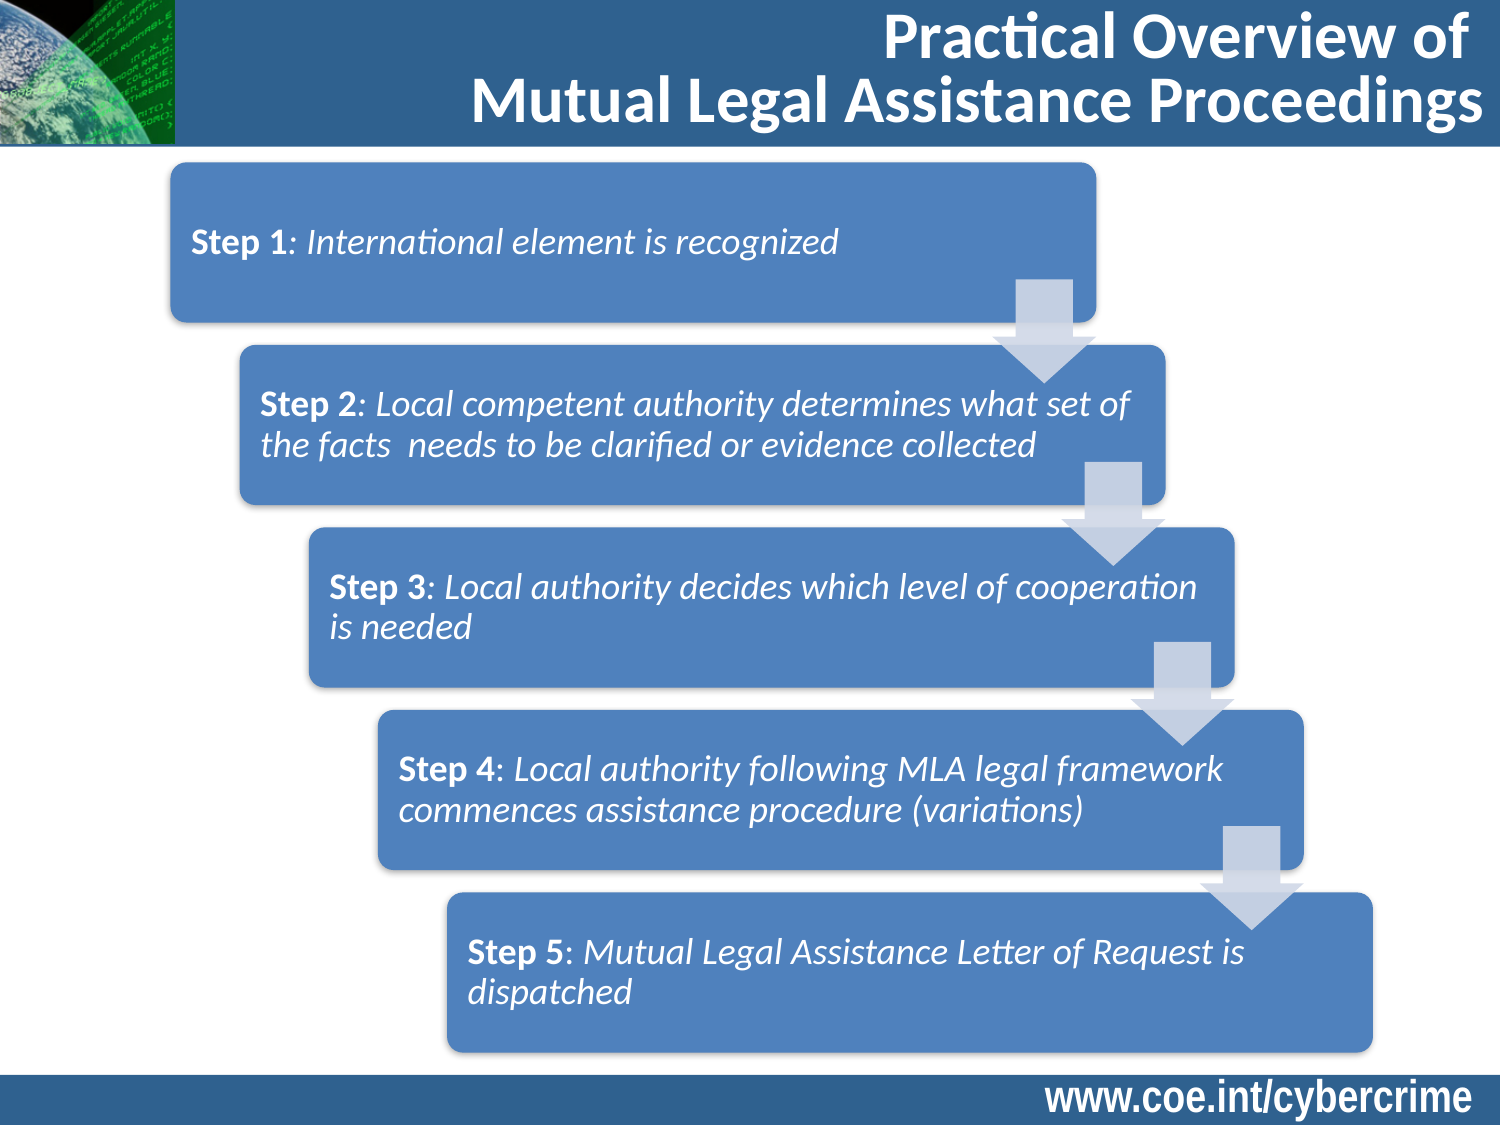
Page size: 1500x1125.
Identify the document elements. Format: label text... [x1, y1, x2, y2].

text_box Practical Overview of Mutual Legal Assistance Proceedings [177, 0, 1500, 149]
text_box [170, 162, 1374, 1053]
picture [0, 0, 175, 144]
text_box [0, 1073, 1030, 1125]
text_box www.coe.int/cybercrime [1030, 1059, 1500, 1125]
